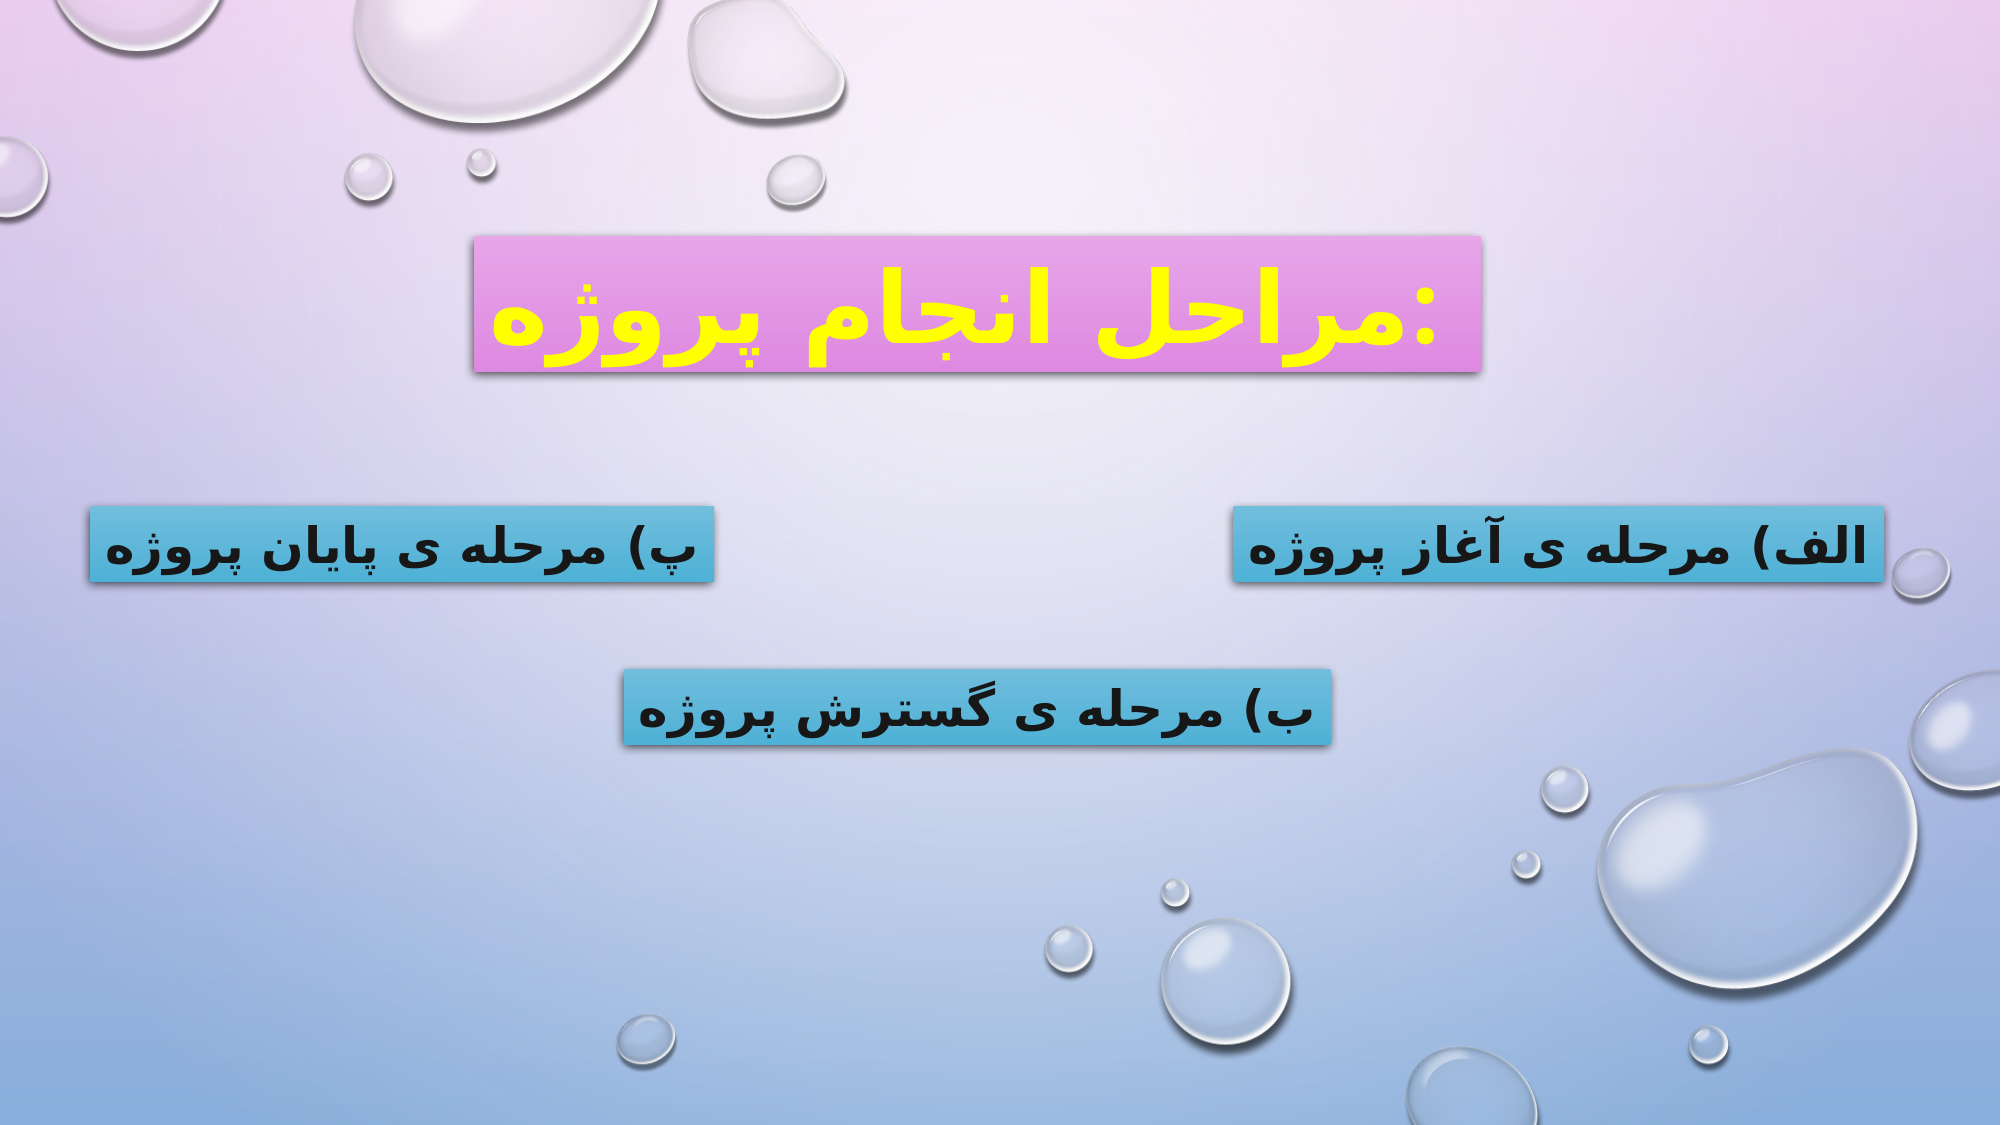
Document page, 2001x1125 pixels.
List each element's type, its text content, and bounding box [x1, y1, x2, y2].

text_box پ) مرحله ی پايان پروژه [90, 506, 715, 582]
text_box ب) مرحله ی گسترش پروژه [623, 669, 1331, 745]
text_box مراحل انجام پروژه: [474, 236, 1481, 372]
text_box الف) مرحله ی آغاز پروژه [1233, 506, 1884, 582]
picture [0, 0, 2000, 1125]
